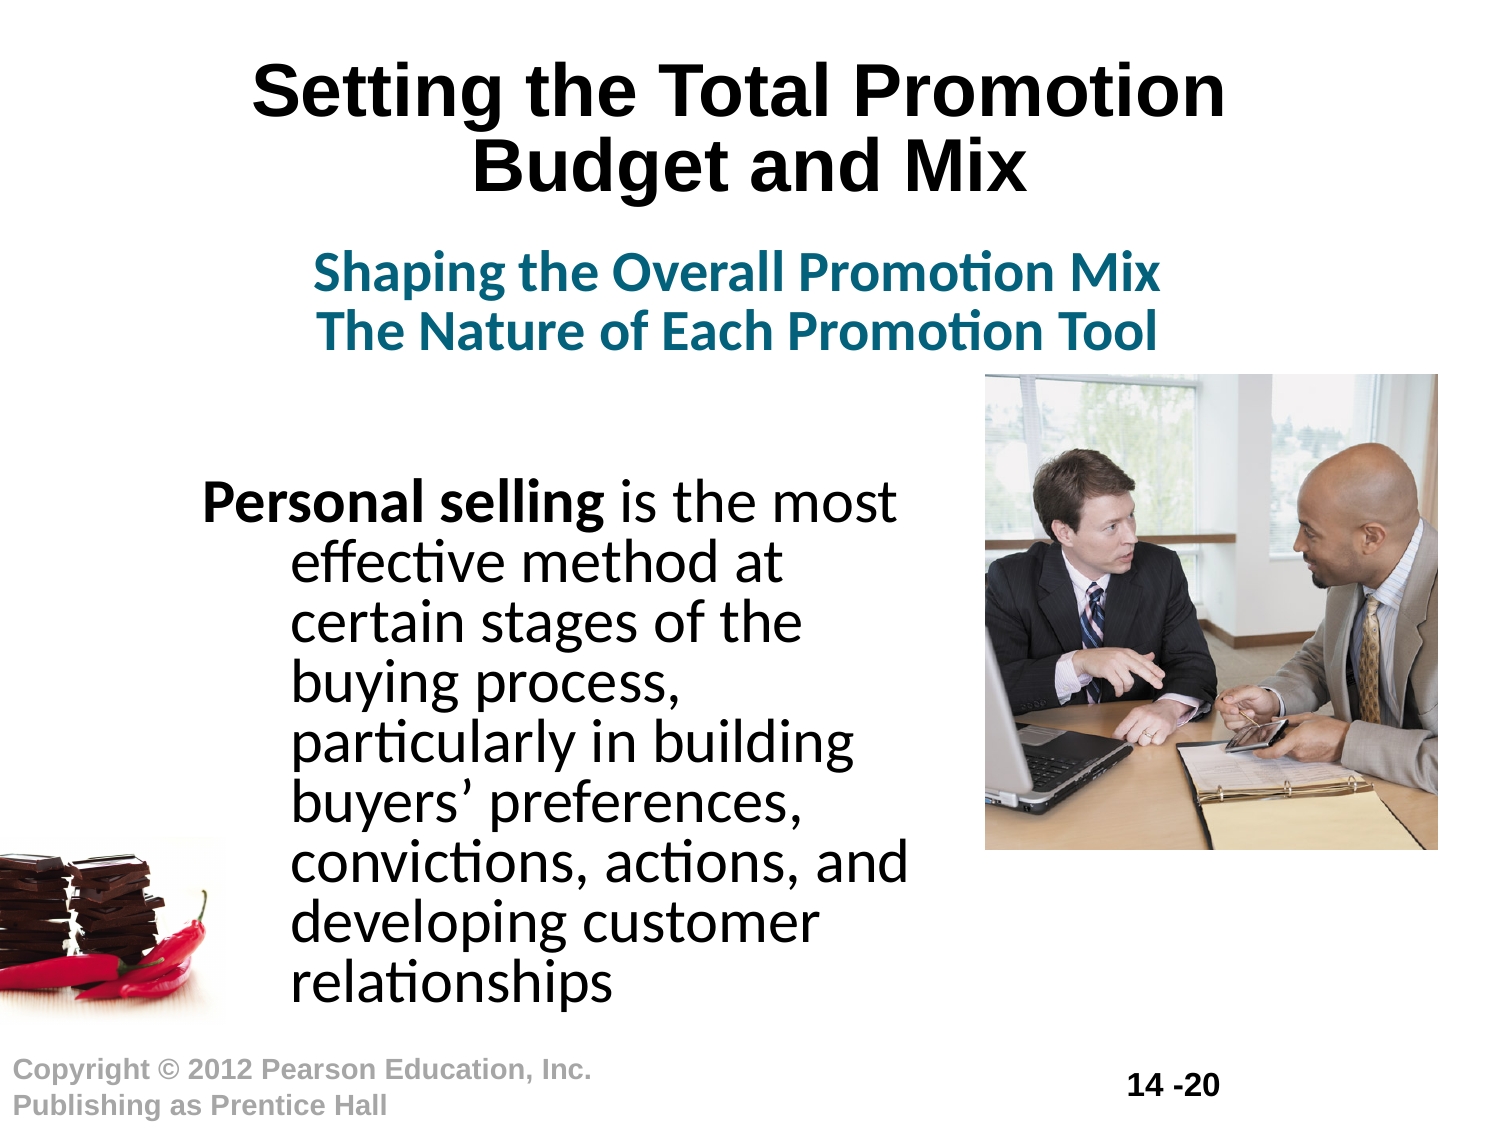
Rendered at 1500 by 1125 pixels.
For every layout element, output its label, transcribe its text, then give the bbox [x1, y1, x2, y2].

picture [0, 837, 187, 1025]
list Personal selling is the most effective method at certain stages of the buying process, particularly in building buyers’ preferences, convictions, actions, and developing customer relationships [187, 374, 938, 1051]
picture [984, 374, 1438, 851]
list Shaping the Overall Promotion Mix The Nature of Each Promotion Tool [149, 237, 1326, 301]
title Setting the Total Promotion Budget and Mix [112, 37, 1388, 226]
